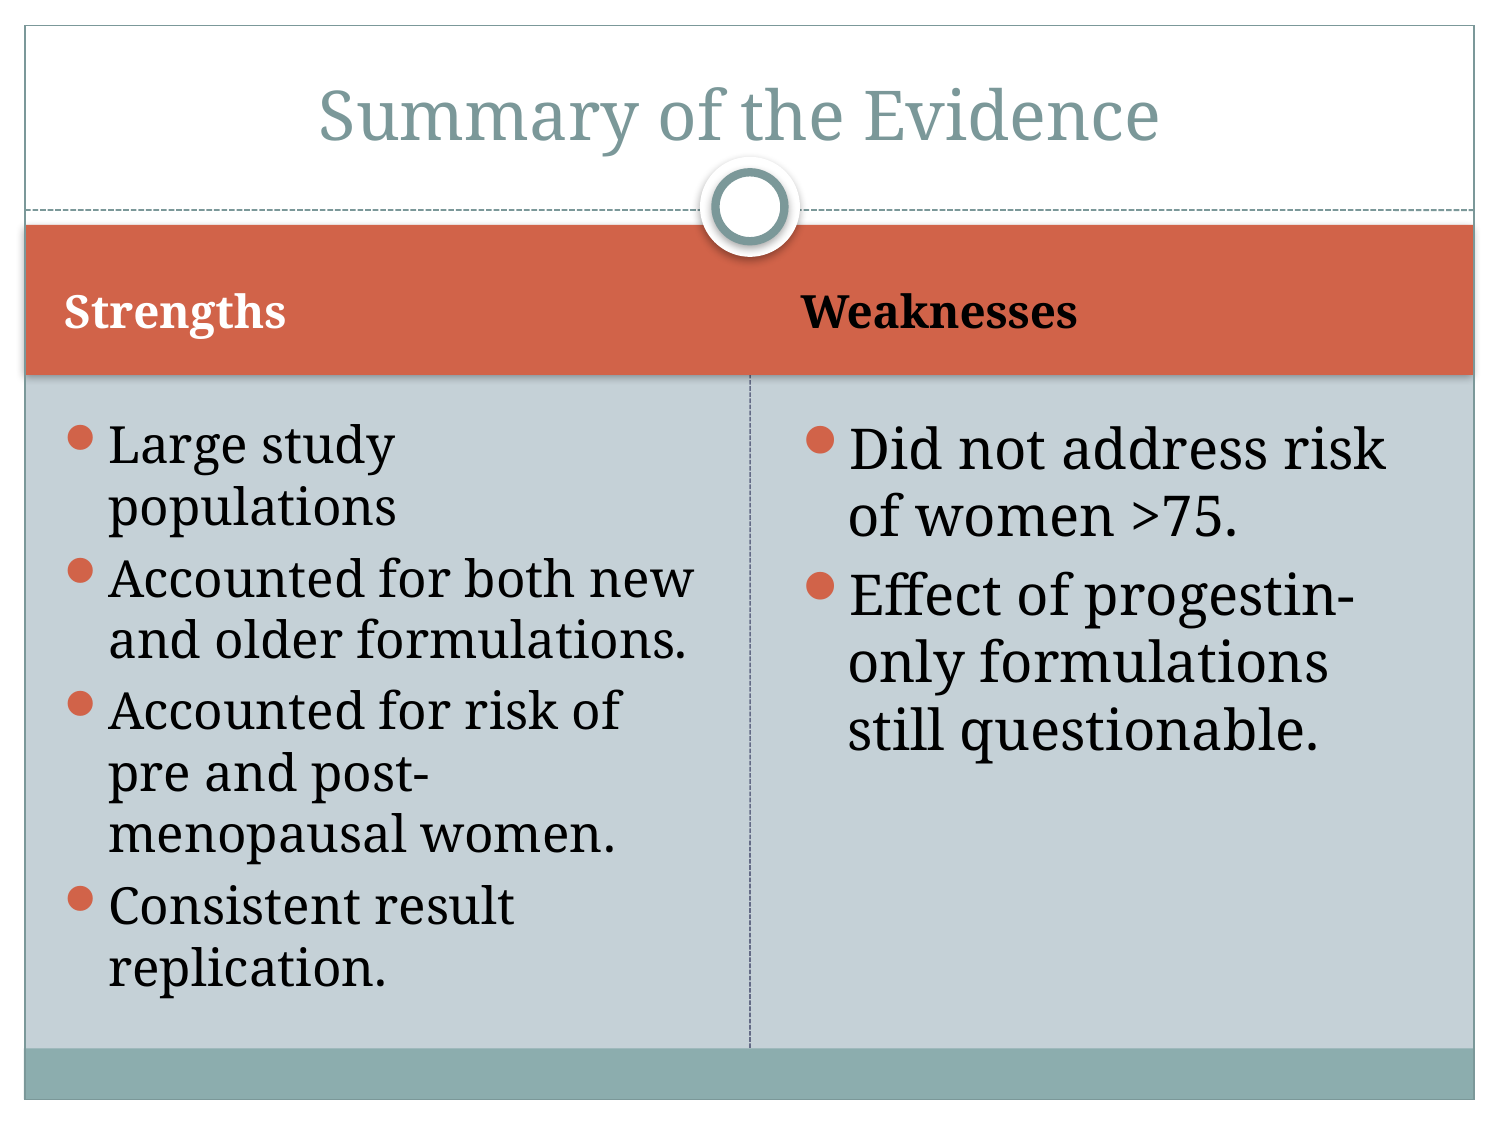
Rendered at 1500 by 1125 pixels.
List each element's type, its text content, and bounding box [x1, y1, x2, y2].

list Strengths [48, 249, 714, 371]
list Weaknesses [785, 249, 1450, 371]
list Large study populations Accounted for both new and older formulations. Accounted for risk of pre and post-menopausal women. Consistent result replication. [49, 405, 713, 1032]
list Did not address risk of women >75. Effect of progestin-only formulations still questionable. [787, 405, 1450, 1033]
title Summary of the Evidence [49, 37, 1450, 162]
